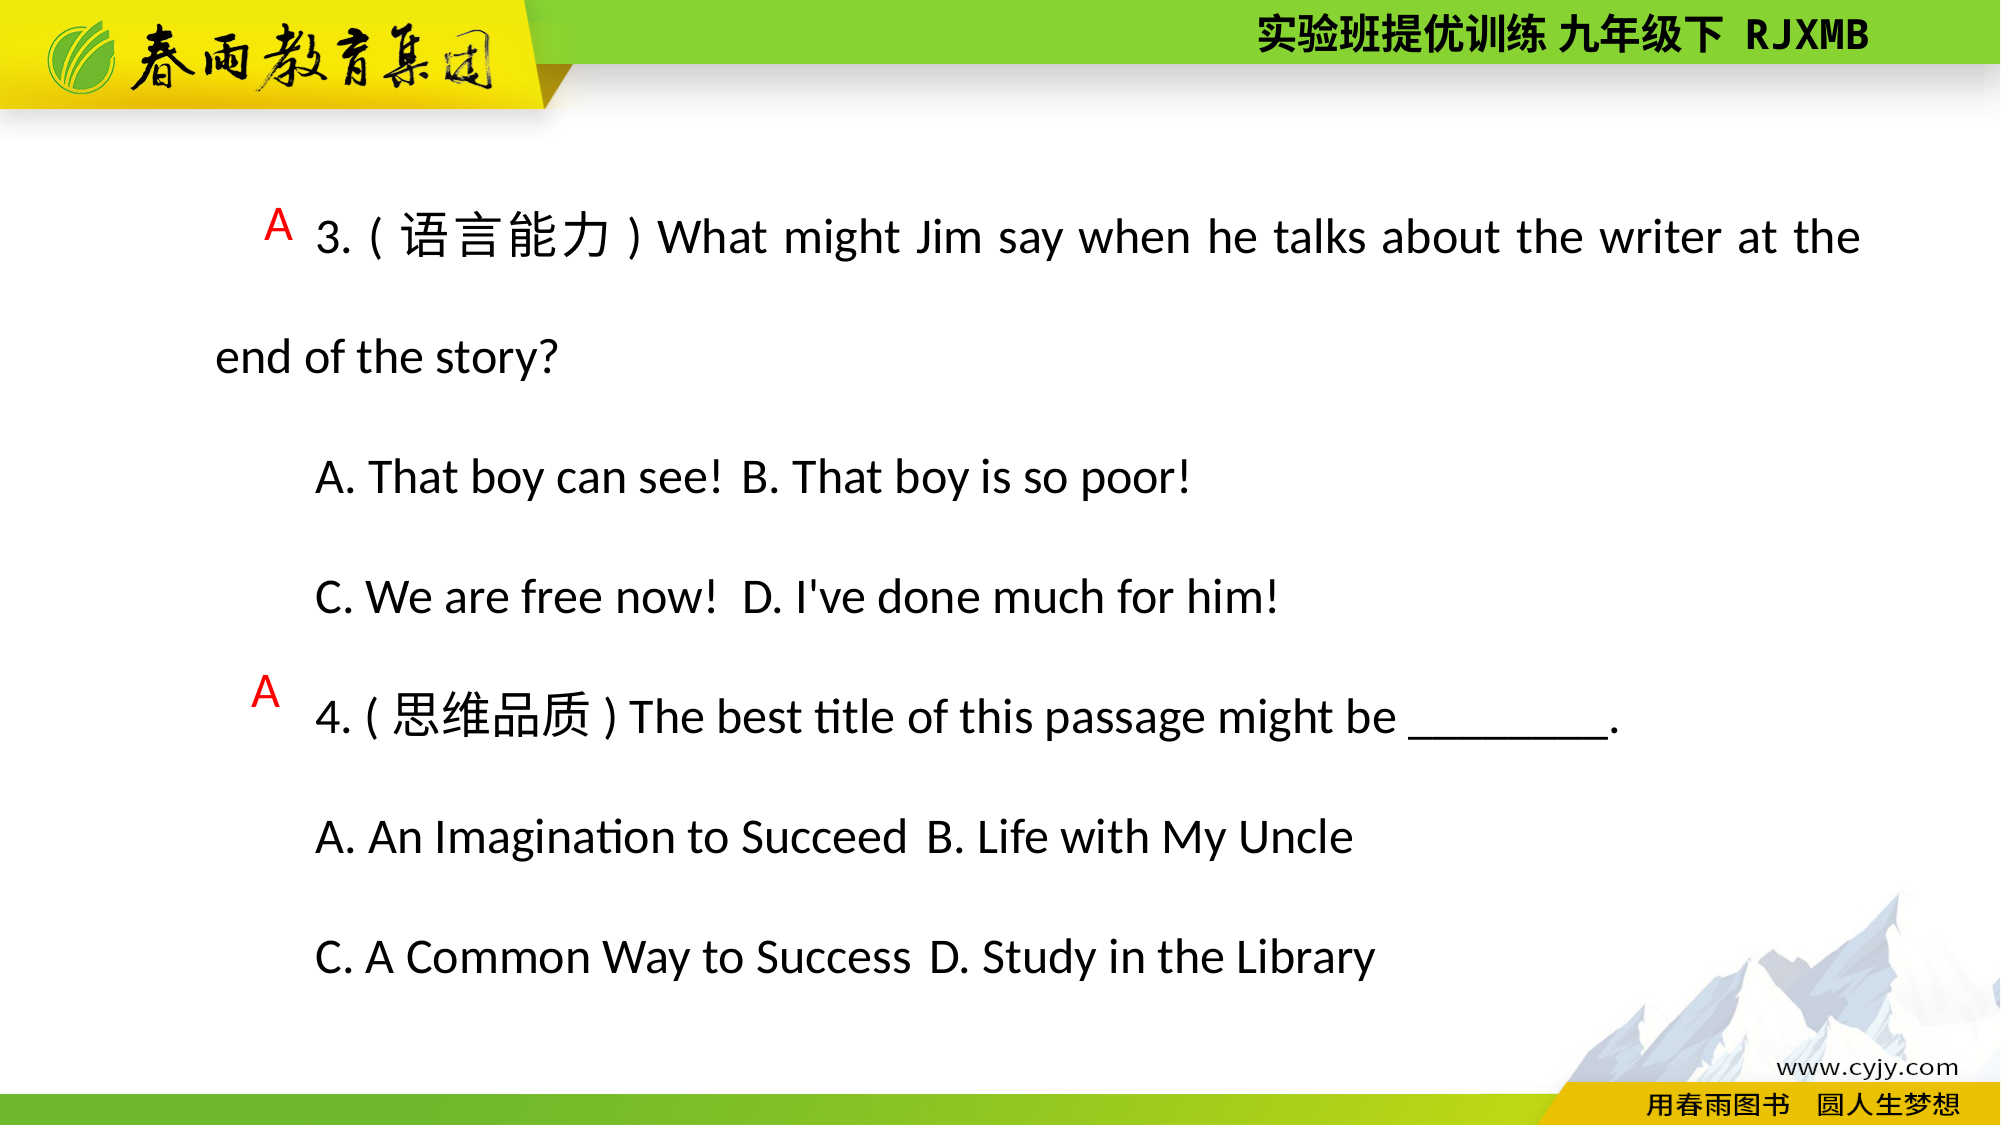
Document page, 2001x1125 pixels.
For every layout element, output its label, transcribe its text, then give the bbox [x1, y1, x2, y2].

text_box 3. (语言能力) What might Jim say when he talks about the writer at the end of the story? A. That boy can see! B. That boy is so poor! C. We are free now! D. I've done much for him! 4. (思维品质) The best title of this passage might be ________. A. An Imagination to Succeed B. Life with My Uncle C. A Common Way to Success D. Study in the Library [200, 136, 1877, 992]
text_box A [250, 182, 309, 258]
text_box A [236, 650, 296, 725]
picture [0, 0, 2001, 1125]
